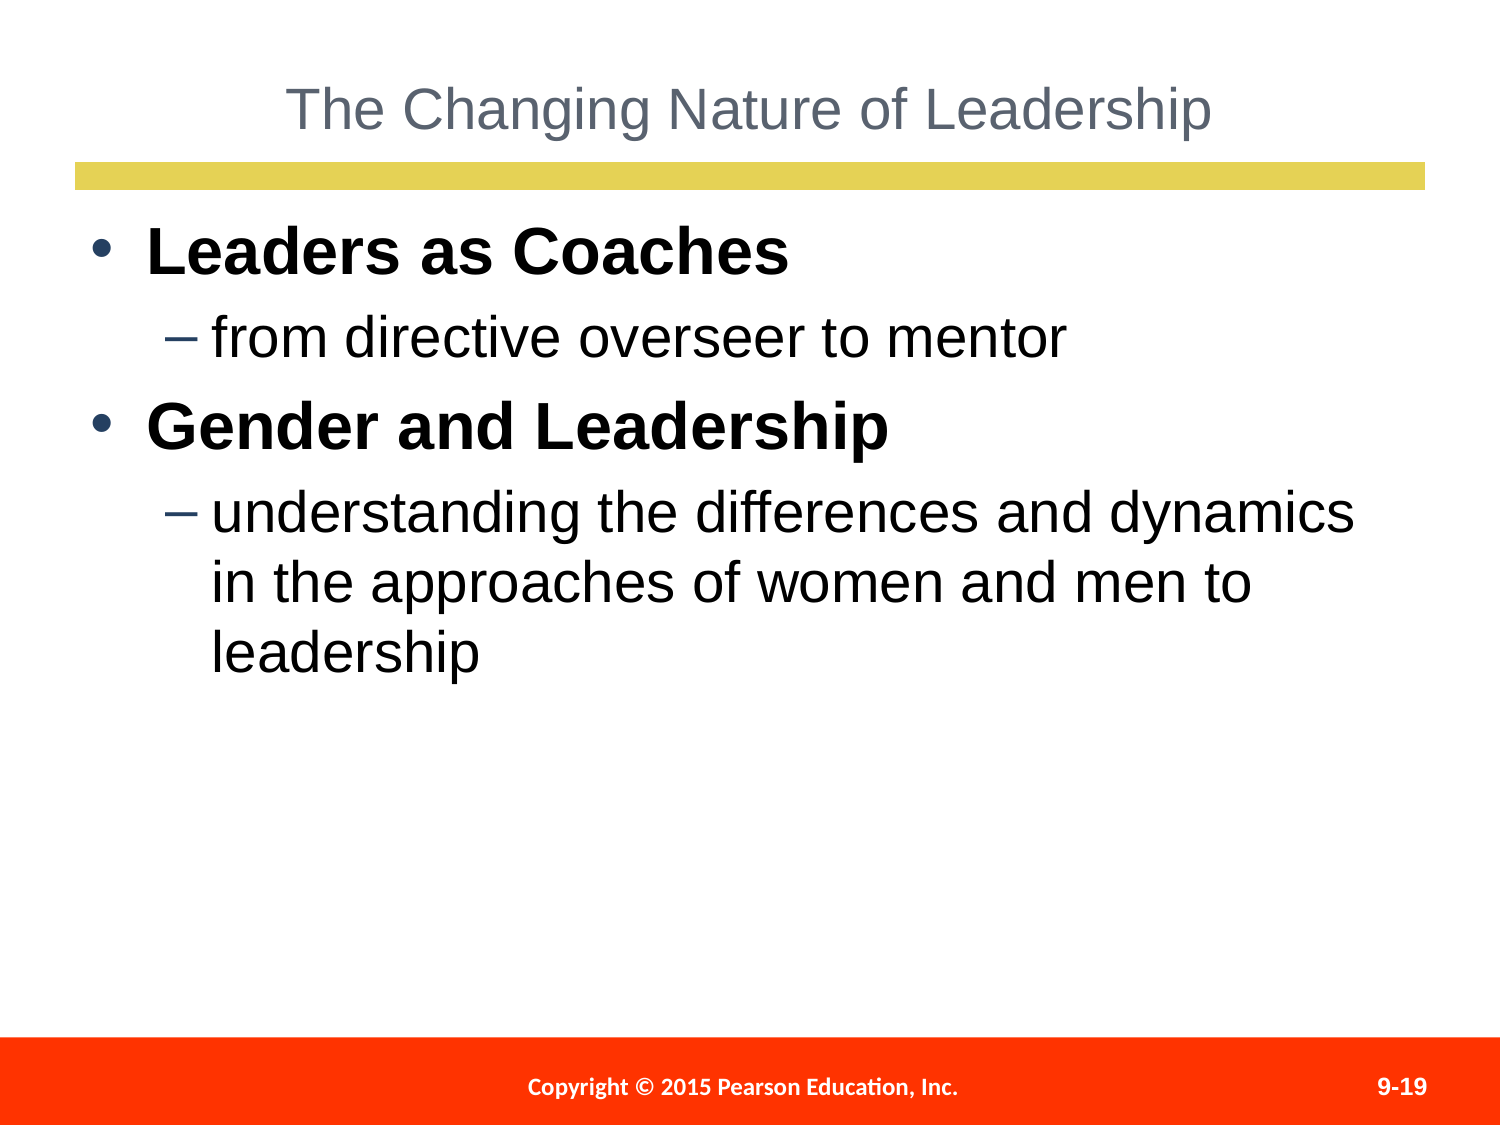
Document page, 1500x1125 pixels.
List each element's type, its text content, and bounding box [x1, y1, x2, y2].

list Leaders as Coaches from directive overseer to mentor Gender and Leadership understanding the differences and dynamics in the approaches of women and men to leadership [74, 199, 1426, 1006]
title The Changing Nature of Leadership [74, 12, 1426, 199]
